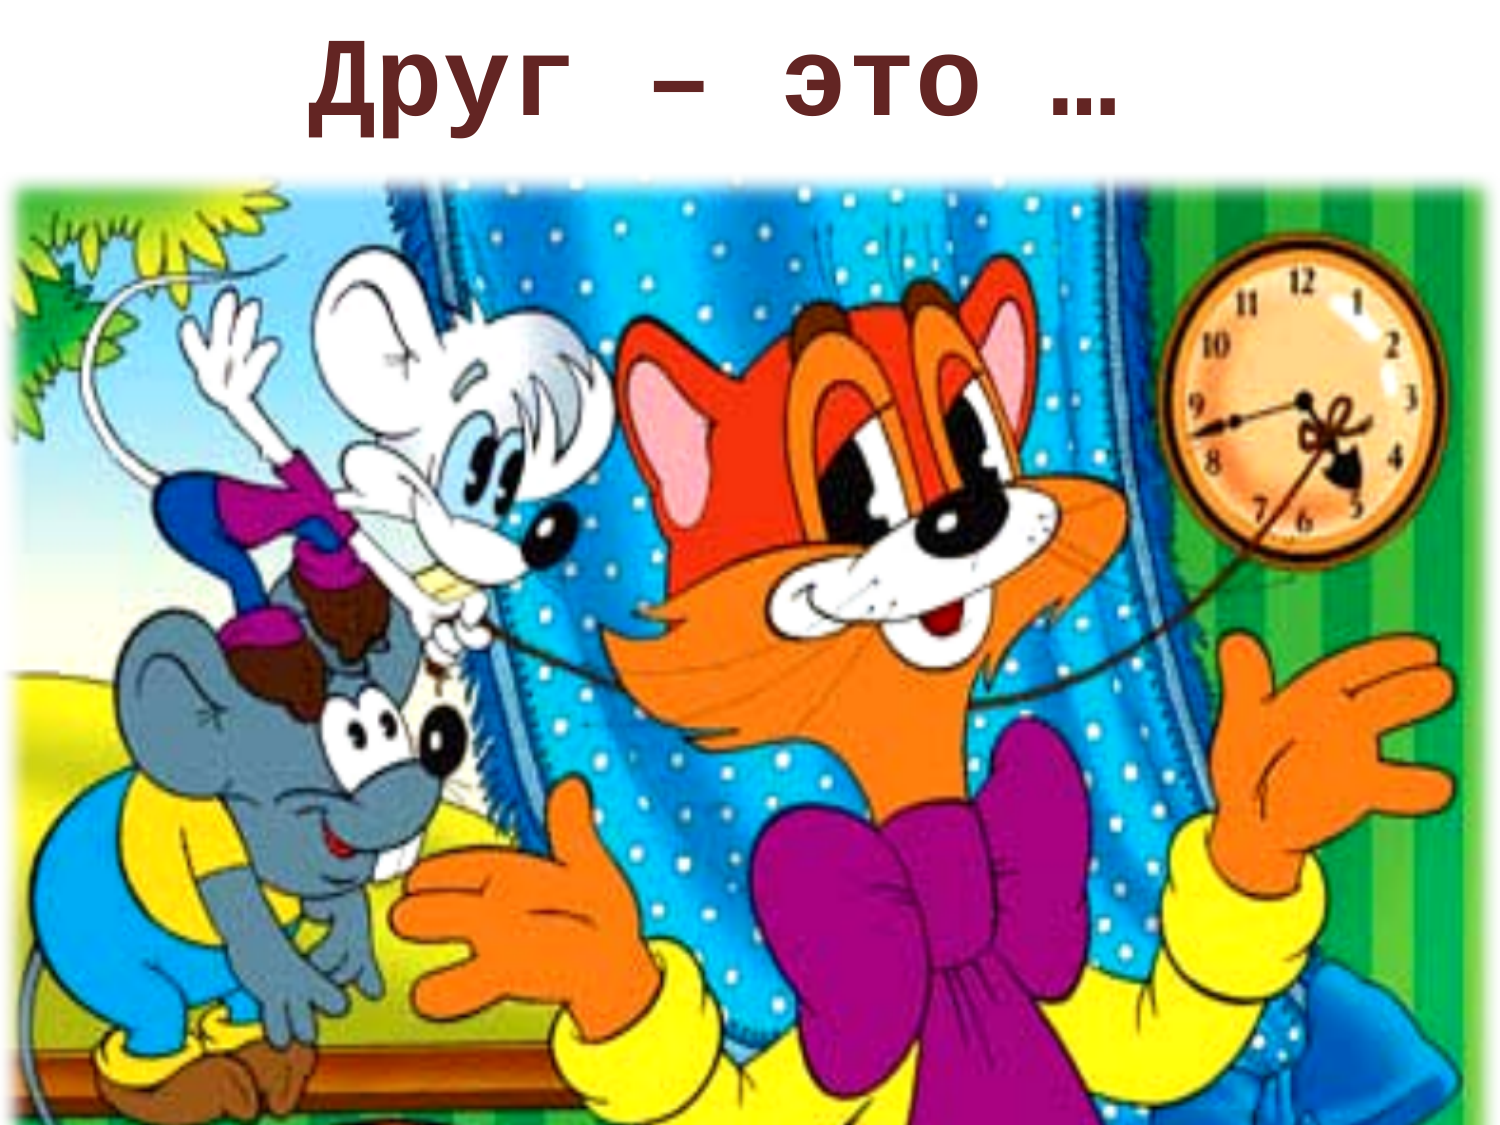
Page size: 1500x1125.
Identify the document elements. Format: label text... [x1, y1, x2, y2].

picture [0, 172, 1500, 1125]
text_box Друг – это … [292, 0, 1134, 146]
